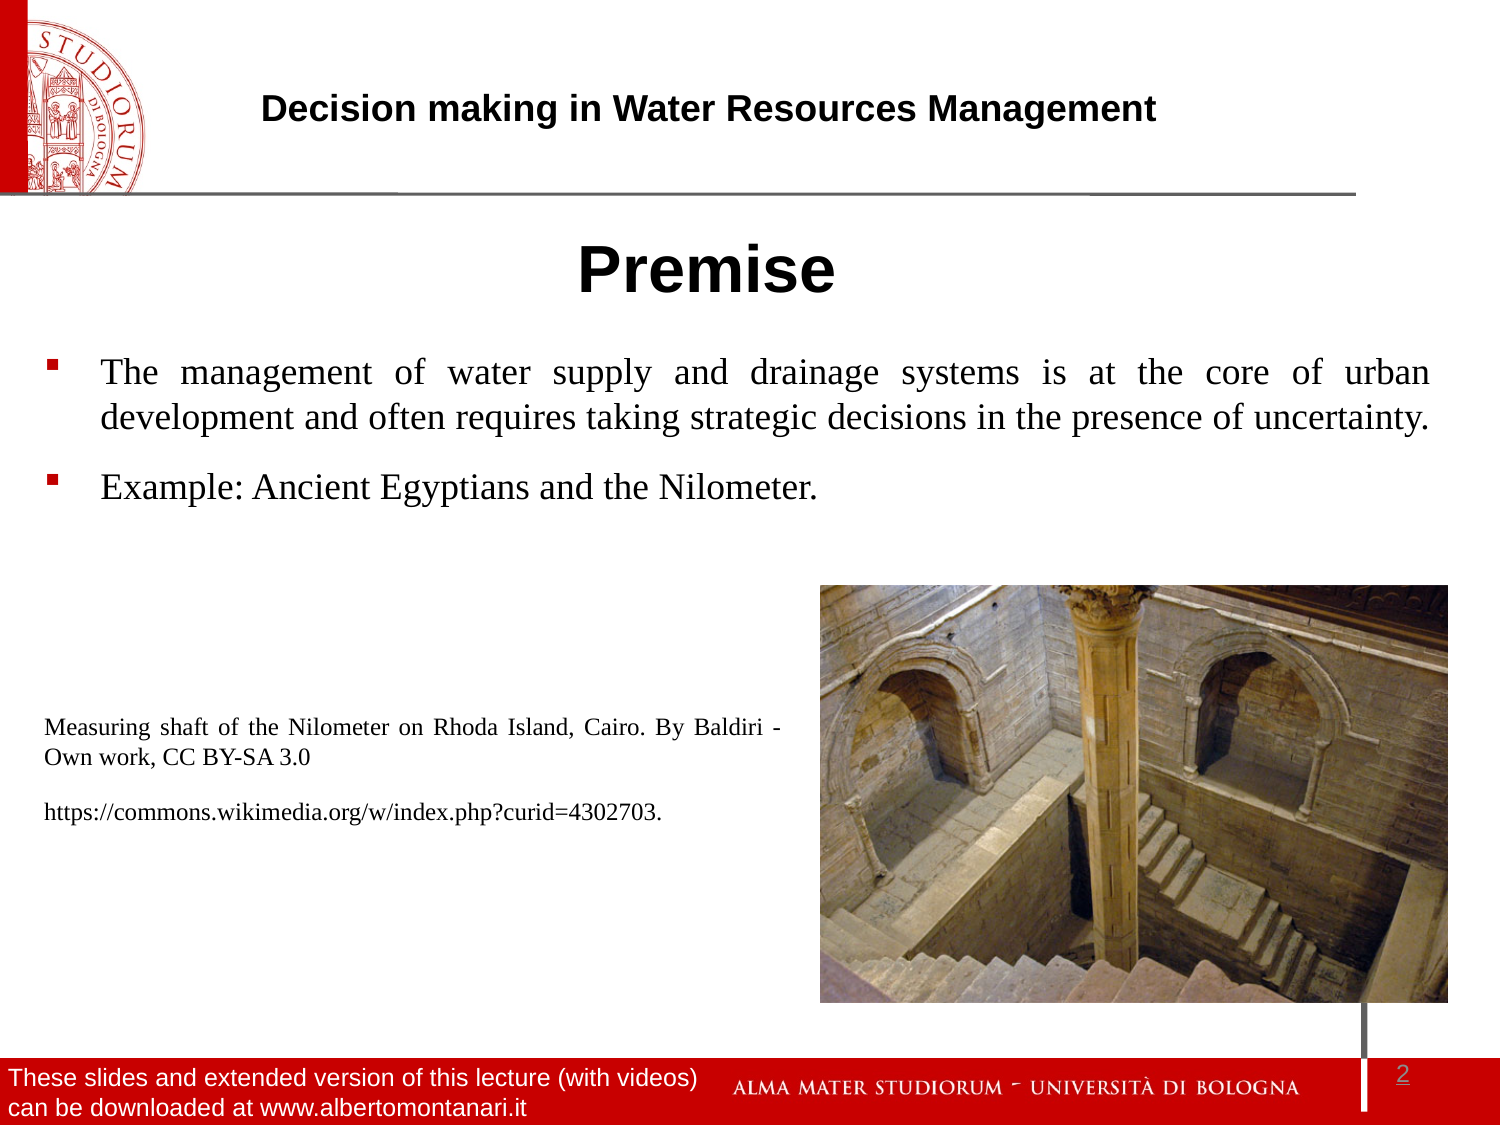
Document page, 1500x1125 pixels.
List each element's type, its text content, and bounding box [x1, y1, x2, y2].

picture [0, 1058, 1500, 1125]
picture [820, 585, 1448, 1004]
list The management of water supply and drainage systems is at the core of urban development and often requires taking strategic decisions in the presence of uncertainty. Example: Ancient Egyptians and the Nilometer. [29, 339, 1447, 993]
picture [28, 16, 151, 192]
text_box Premise [140, 218, 1275, 314]
text_box Measuring shaft of the Nilometer on Rhoda Island, Cairo. By Baldiri - Own work, CC BY-SA 3.0 https://commons.wikimedia.org/w/index.php?curid=4302703. [29, 703, 797, 833]
slide_number 2 [1074, 1042, 1425, 1103]
